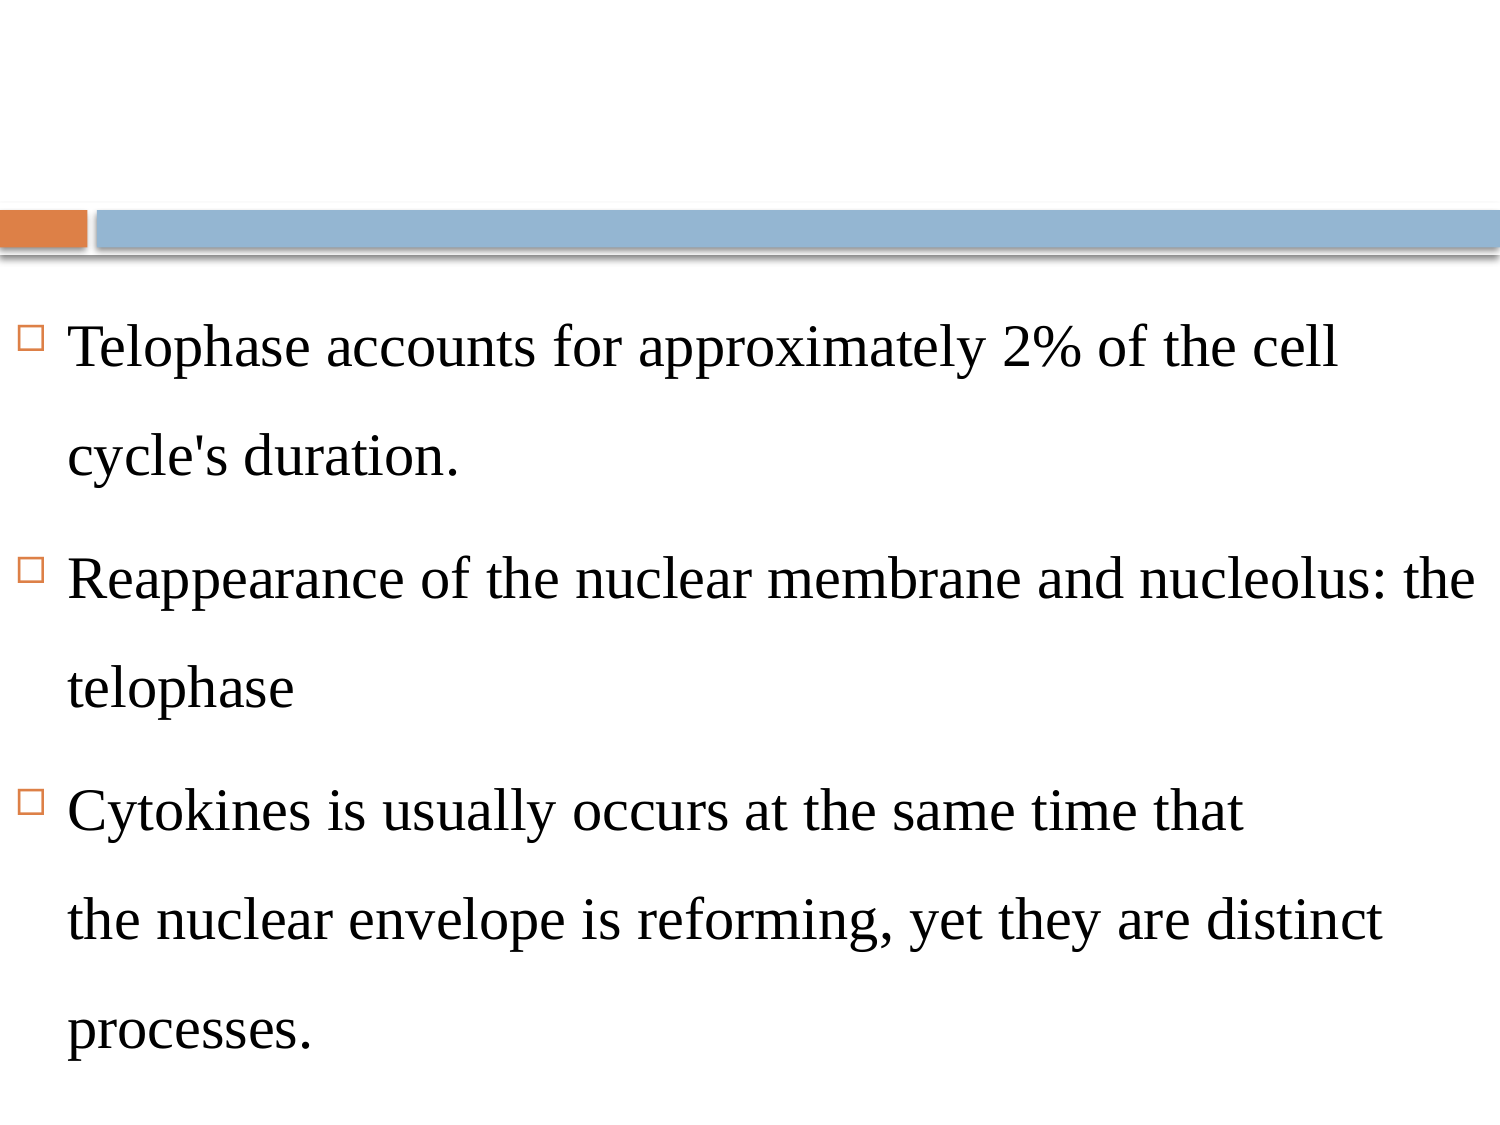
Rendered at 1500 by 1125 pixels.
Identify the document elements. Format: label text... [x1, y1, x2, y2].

list Telophase accounts for approximately 2% of the cell cycle's duration. Reappearance of the nuclear membrane and nucleolus: the telophase Cytokines is usually occurs at the same time that the nuclear envelope is reforming, yet they are distinct processes. [0, 262, 1500, 1125]
